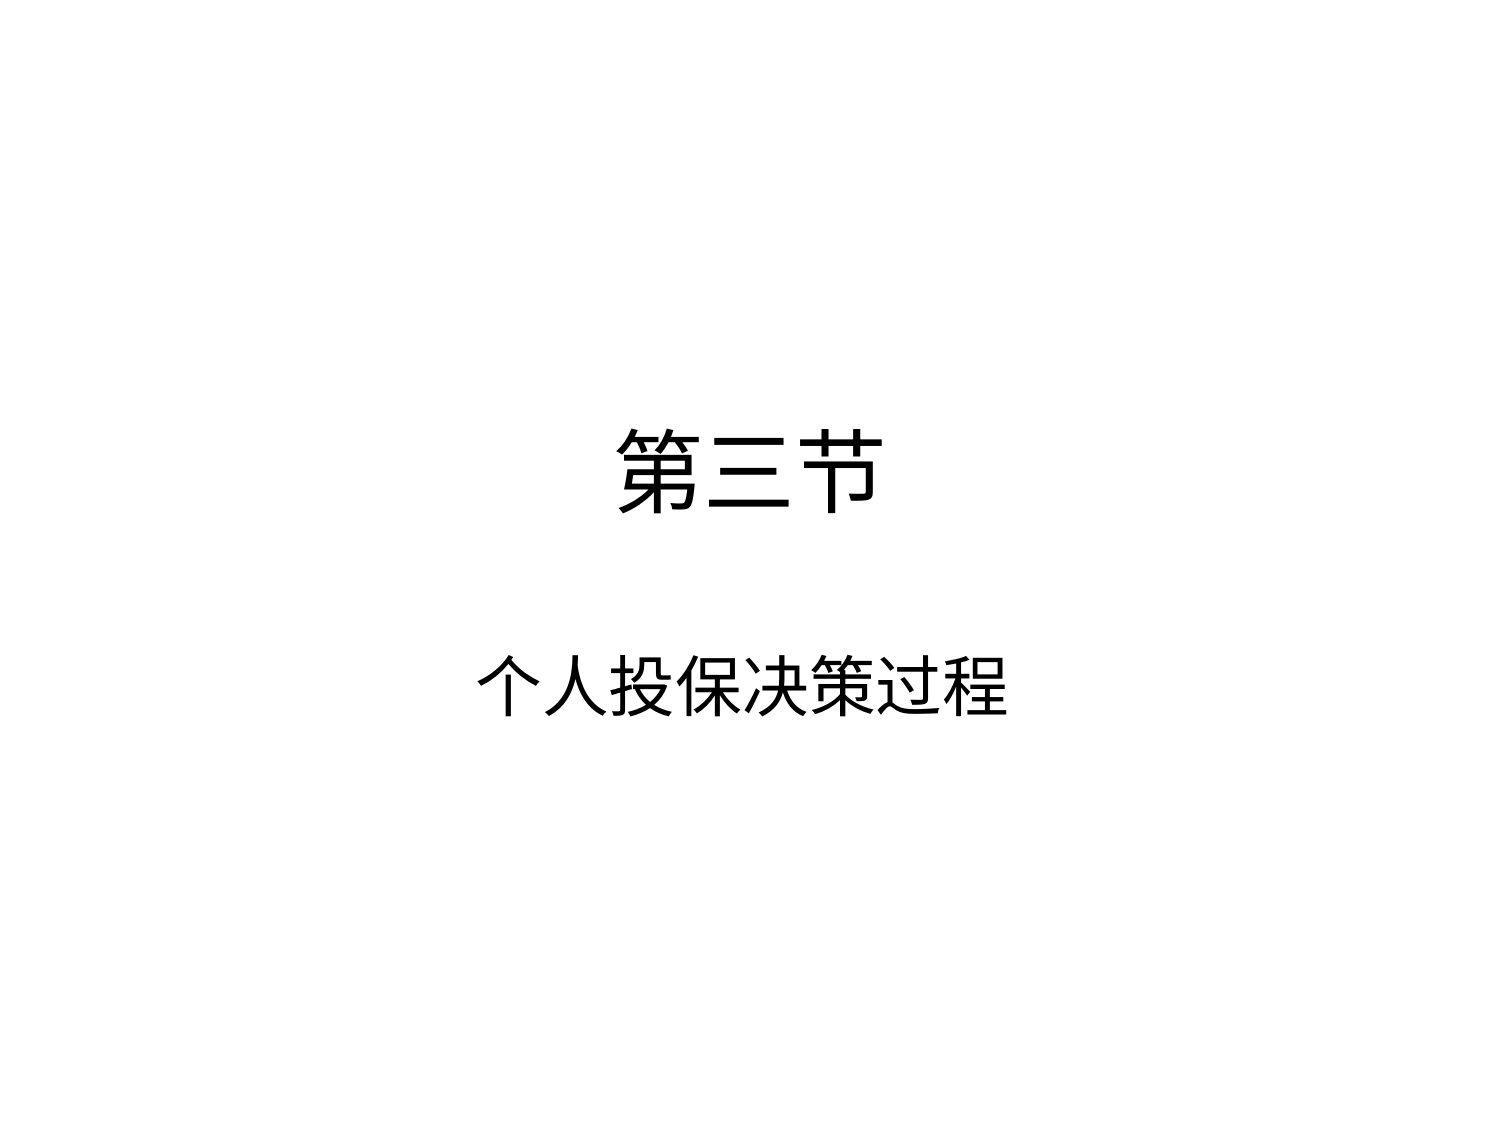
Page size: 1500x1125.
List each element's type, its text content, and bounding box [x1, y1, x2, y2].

title 第三节 [112, 349, 1388, 591]
subtitle 个人投保决策过程 [225, 637, 1275, 925]
